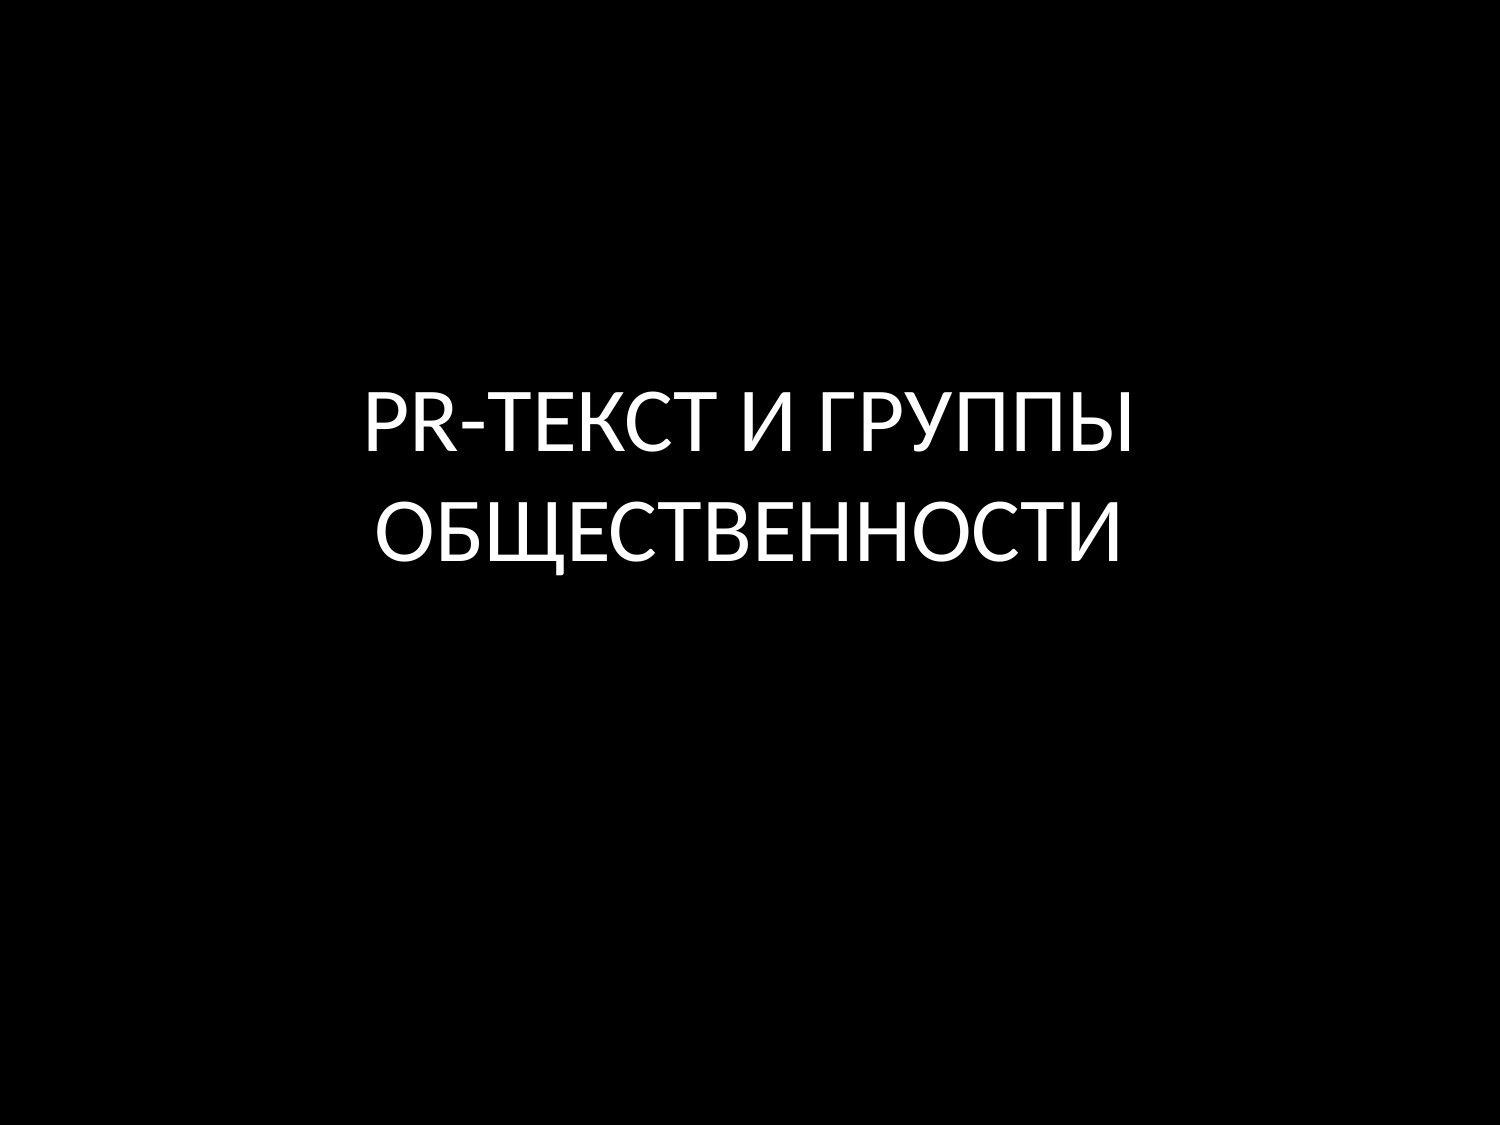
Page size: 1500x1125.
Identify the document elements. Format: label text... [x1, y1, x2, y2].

title PR-ТЕКСТ И ГРУППЫ ОБЩЕСТВЕННОСТИ [112, 349, 1388, 591]
